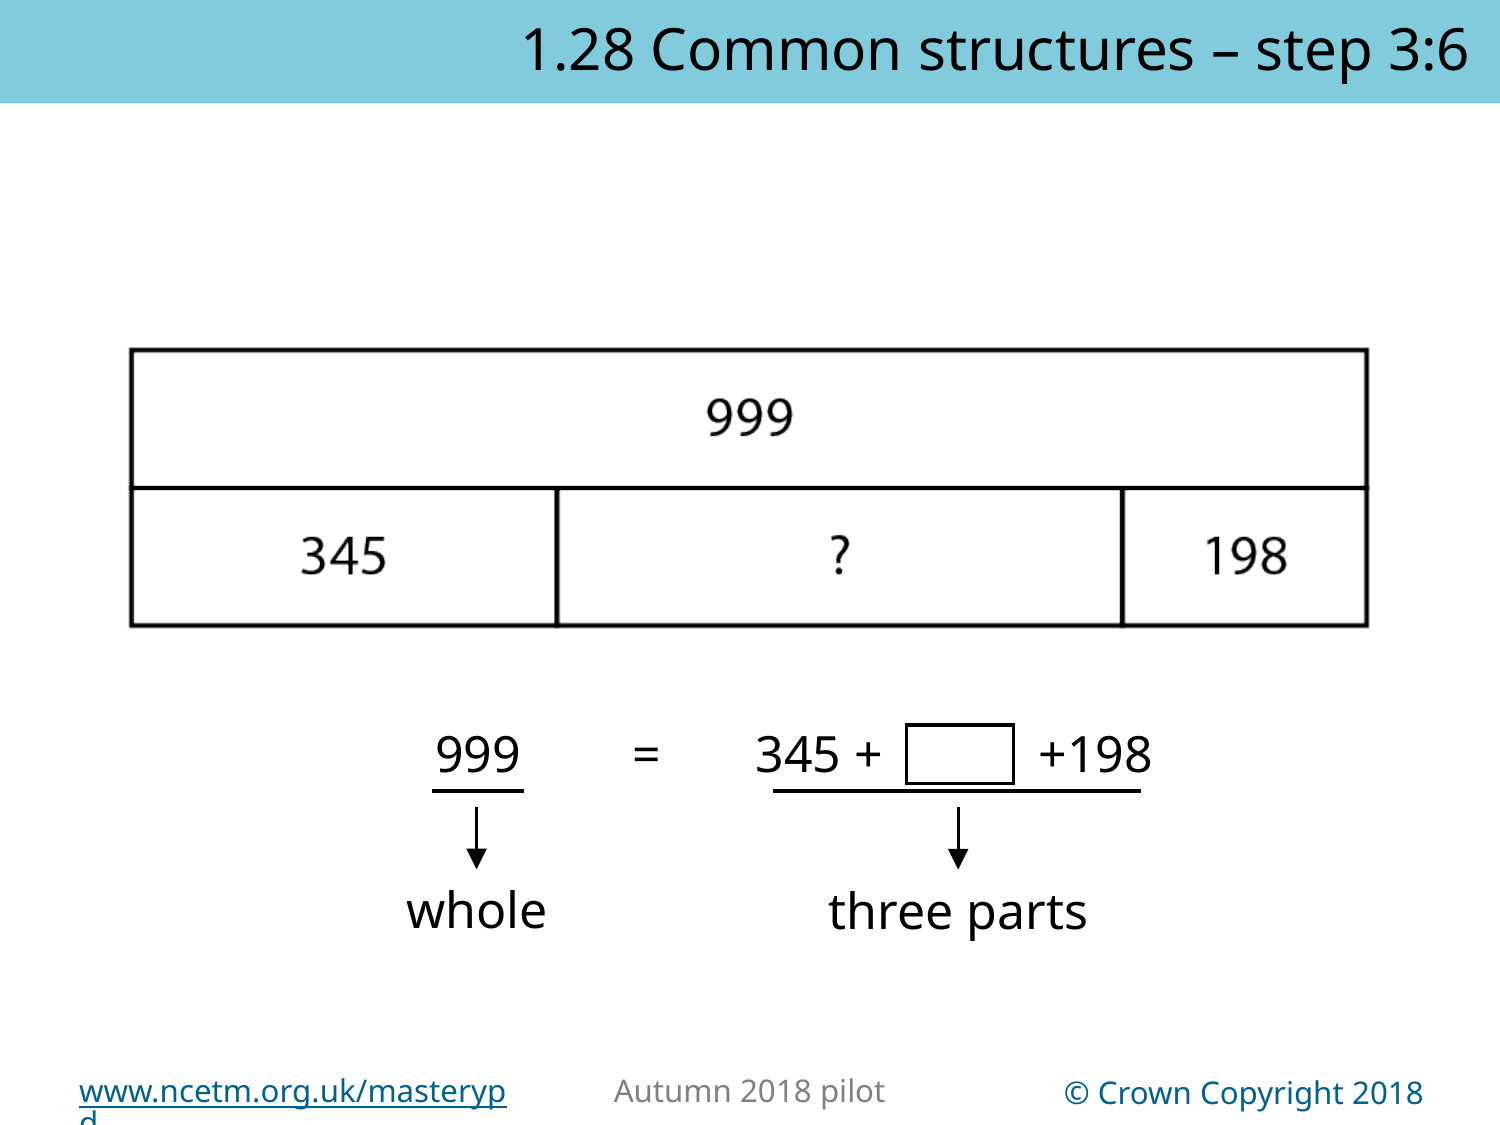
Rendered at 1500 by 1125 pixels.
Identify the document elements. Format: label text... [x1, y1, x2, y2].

text_box whole [391, 871, 563, 947]
text_box = [617, 715, 676, 790]
text_box [905, 724, 1015, 784]
text_box 345 + +198 [741, 715, 1168, 790]
list 1.28 Common structures – step 3:6 [0, 0, 1500, 104]
text_box three parts [814, 872, 1104, 947]
text_box 999 [420, 715, 536, 790]
picture [95, 338, 1405, 637]
